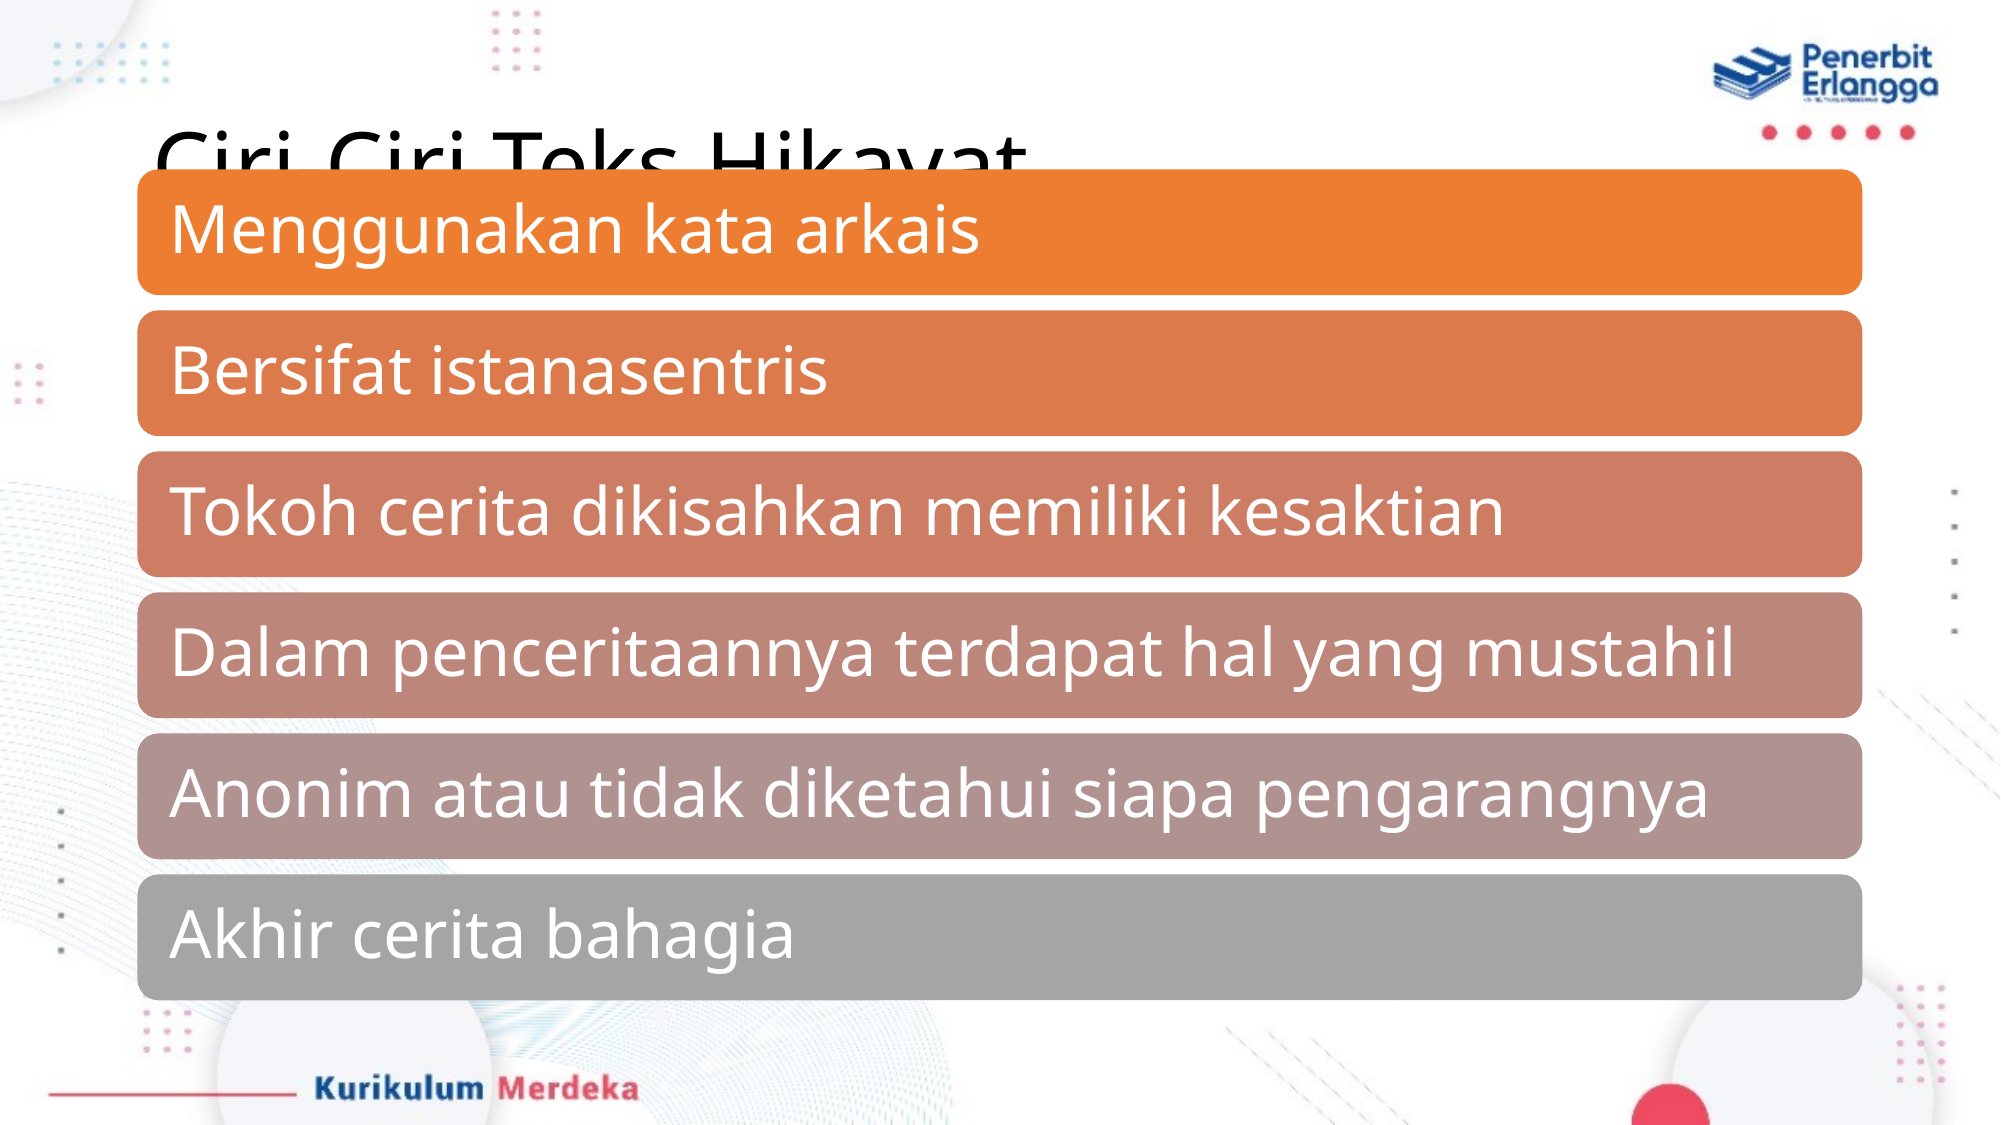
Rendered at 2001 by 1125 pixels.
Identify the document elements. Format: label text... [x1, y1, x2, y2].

title Ciri-Ciri Teks Hikayat [137, 59, 1863, 156]
picture [0, 0, 2001, 1125]
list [137, 156, 1863, 1014]
